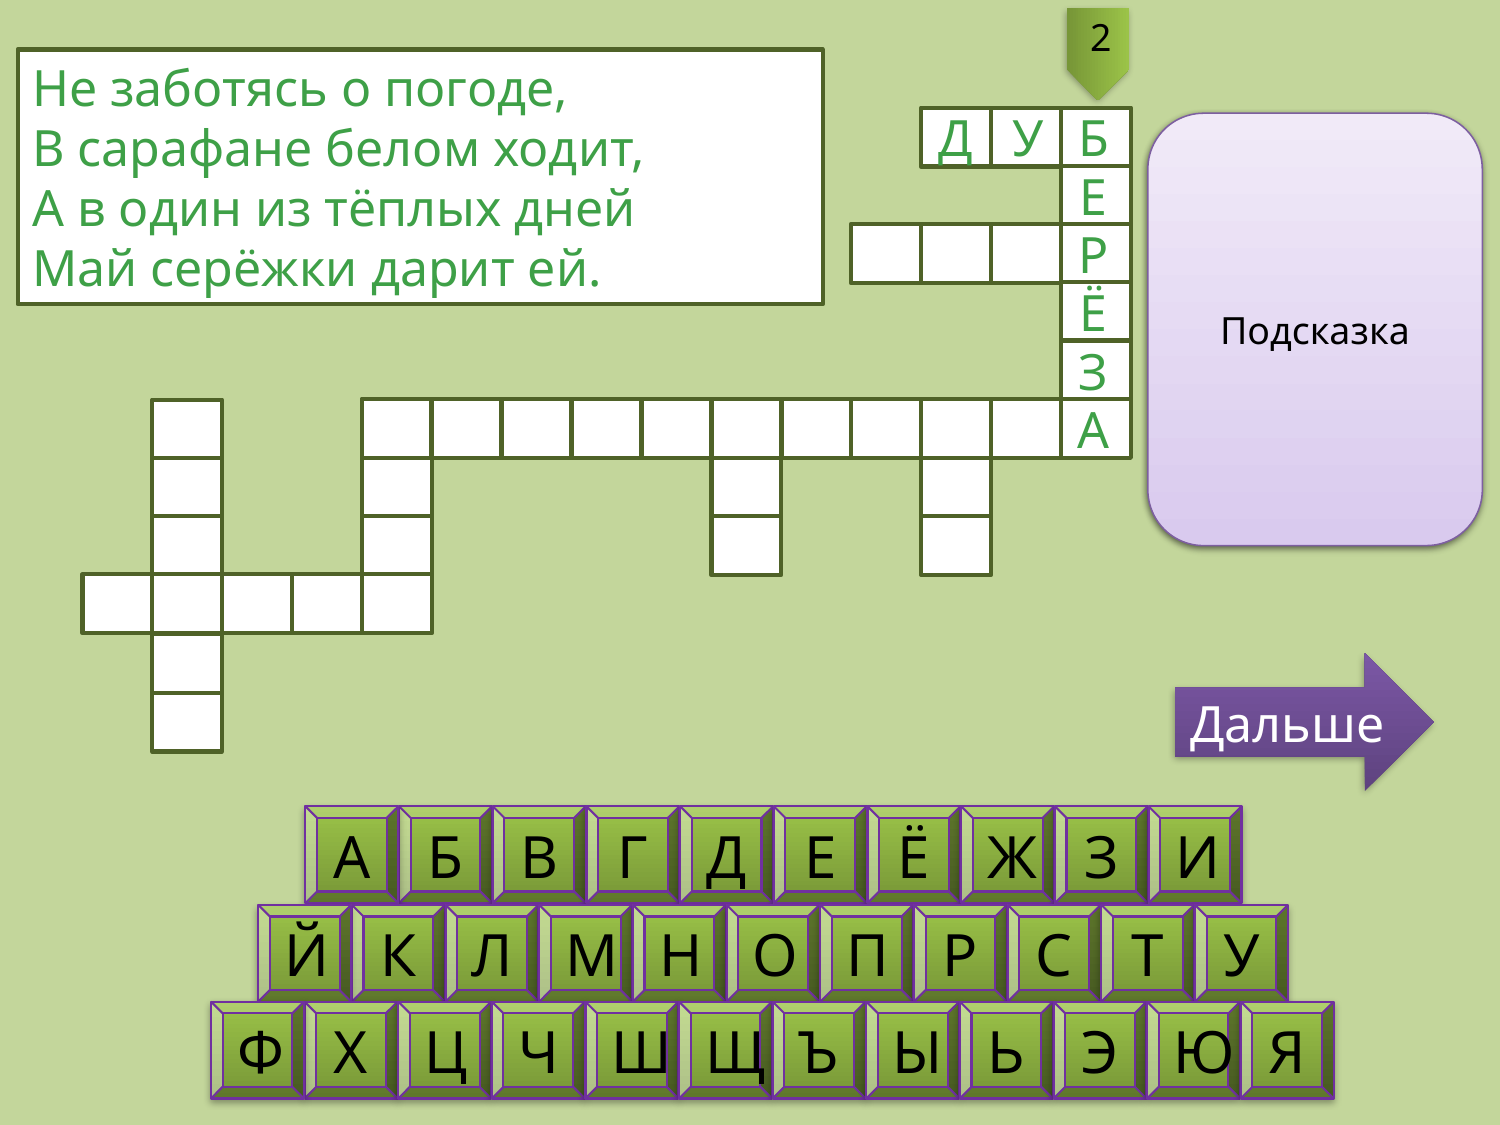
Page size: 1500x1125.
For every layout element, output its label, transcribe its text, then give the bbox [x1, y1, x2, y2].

text_box Ч [491, 1001, 584, 1100]
text_box Ц [496, 807, 583, 817]
text_box Х [1196, 908, 1206, 998]
text_box Ь [959, 1001, 1052, 1100]
text_box У [997, 99, 1059, 105]
text_box С [915, 908, 925, 998]
text_box Х [305, 1001, 396, 1096]
text_box К [401, 1002, 488, 1013]
text_box Дальше [1175, 653, 1434, 791]
text_box Ш [584, 1001, 677, 1100]
text_box О [726, 904, 819, 1000]
text_box [1056, 810, 1066, 899]
text_box Дальше [918, 906, 1000, 916]
text_box П [819, 904, 912, 1000]
text_box Ц [309, 1009, 315, 1091]
text_box М [446, 908, 456, 999]
text_box Ъ [871, 807, 957, 817]
text_box Д [637, 906, 719, 916]
text_box Л [1056, 1002, 1143, 1013]
text_box А [775, 810, 785, 899]
text_box П [727, 908, 737, 999]
text_box Ы [964, 807, 1051, 817]
text_box Ы [865, 1001, 958, 1100]
text_box Т [682, 1002, 769, 1013]
text_box Ф [1054, 1005, 1064, 1095]
text_box Ь [214, 1002, 301, 1013]
text_box Я [1148, 1005, 1158, 1095]
text_box И [406, 816, 410, 894]
text_box Подсказка [1149, 809, 1159, 900]
text_box [1147, 112, 1484, 547]
text_box И [1148, 805, 1243, 903]
text_box Ю [1146, 1001, 1239, 1100]
text_box С [1007, 904, 1100, 1000]
text_box Д [679, 805, 771, 903]
text_box О [634, 909, 644, 998]
text_box Ё [262, 906, 348, 916]
text_box Ъ [772, 1001, 865, 1100]
text_box Р [1105, 906, 1187, 916]
text_box К [306, 809, 316, 900]
text_box Е [495, 1002, 582, 1013]
text_box Д [588, 1002, 675, 1013]
text_box Л [1150, 1002, 1237, 1013]
text_box Б [824, 906, 906, 916]
text_box К [353, 904, 444, 998]
text_box Т [1008, 908, 1019, 999]
text_box О [963, 1002, 1050, 1013]
text_box А [304, 805, 399, 903]
text_box Ю [356, 906, 438, 916]
text_box О [776, 1002, 863, 1013]
text_box Я [1240, 1001, 1335, 1100]
text_box Е [773, 805, 865, 903]
text_box Ь [962, 810, 972, 900]
text_box Щ [777, 807, 864, 817]
text_box Н [632, 904, 725, 1000]
text_box У [730, 906, 813, 916]
text_box Ж [960, 805, 1052, 903]
text_box Ч [399, 1005, 409, 1095]
text_box У [259, 908, 269, 998]
text_box В [492, 805, 584, 903]
text_box Э [1052, 1001, 1145, 1100]
text_box З [1199, 906, 1284, 916]
text_box Й [257, 904, 352, 1000]
text_box П [681, 810, 691, 900]
text_box Б [399, 805, 490, 901]
text_box Щ [586, 1005, 596, 1095]
text_box Ш [683, 807, 770, 817]
text_box Ь [1058, 807, 1145, 817]
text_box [543, 906, 625, 916]
text_box Ц [494, 810, 504, 899]
text_box Ф [309, 807, 395, 817]
text_box Е [1011, 906, 1094, 916]
text_box Ь [867, 1005, 877, 1095]
text_box Щ [678, 1001, 771, 1100]
text_box И [587, 809, 597, 900]
text_box Ю [212, 1005, 222, 1095]
text_box П [869, 1002, 956, 1013]
text_box Л [445, 904, 537, 1000]
text_box Э [1152, 807, 1238, 817]
text_box Ы [773, 1005, 783, 1096]
text_box У [1194, 904, 1289, 1000]
text_box Р [913, 904, 1006, 1000]
text_box Не заботясь о погоде, В сарафане белом ходит, А в один из тёплых дней Май серёжки дарит ей. [16, 47, 825, 306]
text_box Ц [397, 1001, 490, 1100]
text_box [1066, 6, 1130, 101]
text_box Г [585, 805, 677, 903]
text_box З [1054, 805, 1146, 903]
text_box Л [868, 809, 878, 900]
text_box И [1244, 1002, 1331, 1013]
text_box Ъ [680, 1005, 690, 1095]
text_box Х [402, 807, 489, 817]
text_box Й [1102, 908, 1112, 998]
text_box Р [821, 908, 831, 998]
text_box Ш [493, 1005, 503, 1095]
text_box Т [1100, 904, 1193, 1000]
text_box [1242, 1005, 1252, 1095]
text_box Э [961, 1005, 971, 1095]
text_box Н [540, 908, 550, 998]
text_box А [310, 1002, 394, 1013]
text_box Ч [590, 807, 676, 817]
text_box Ё [866, 805, 958, 903]
text_box Я [449, 906, 531, 916]
text_box Л [357, 913, 363, 994]
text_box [82, 107, 1132, 752]
text_box М [538, 904, 631, 1000]
text_box Ф [210, 1001, 305, 1100]
text_box Д [923, 99, 989, 105]
